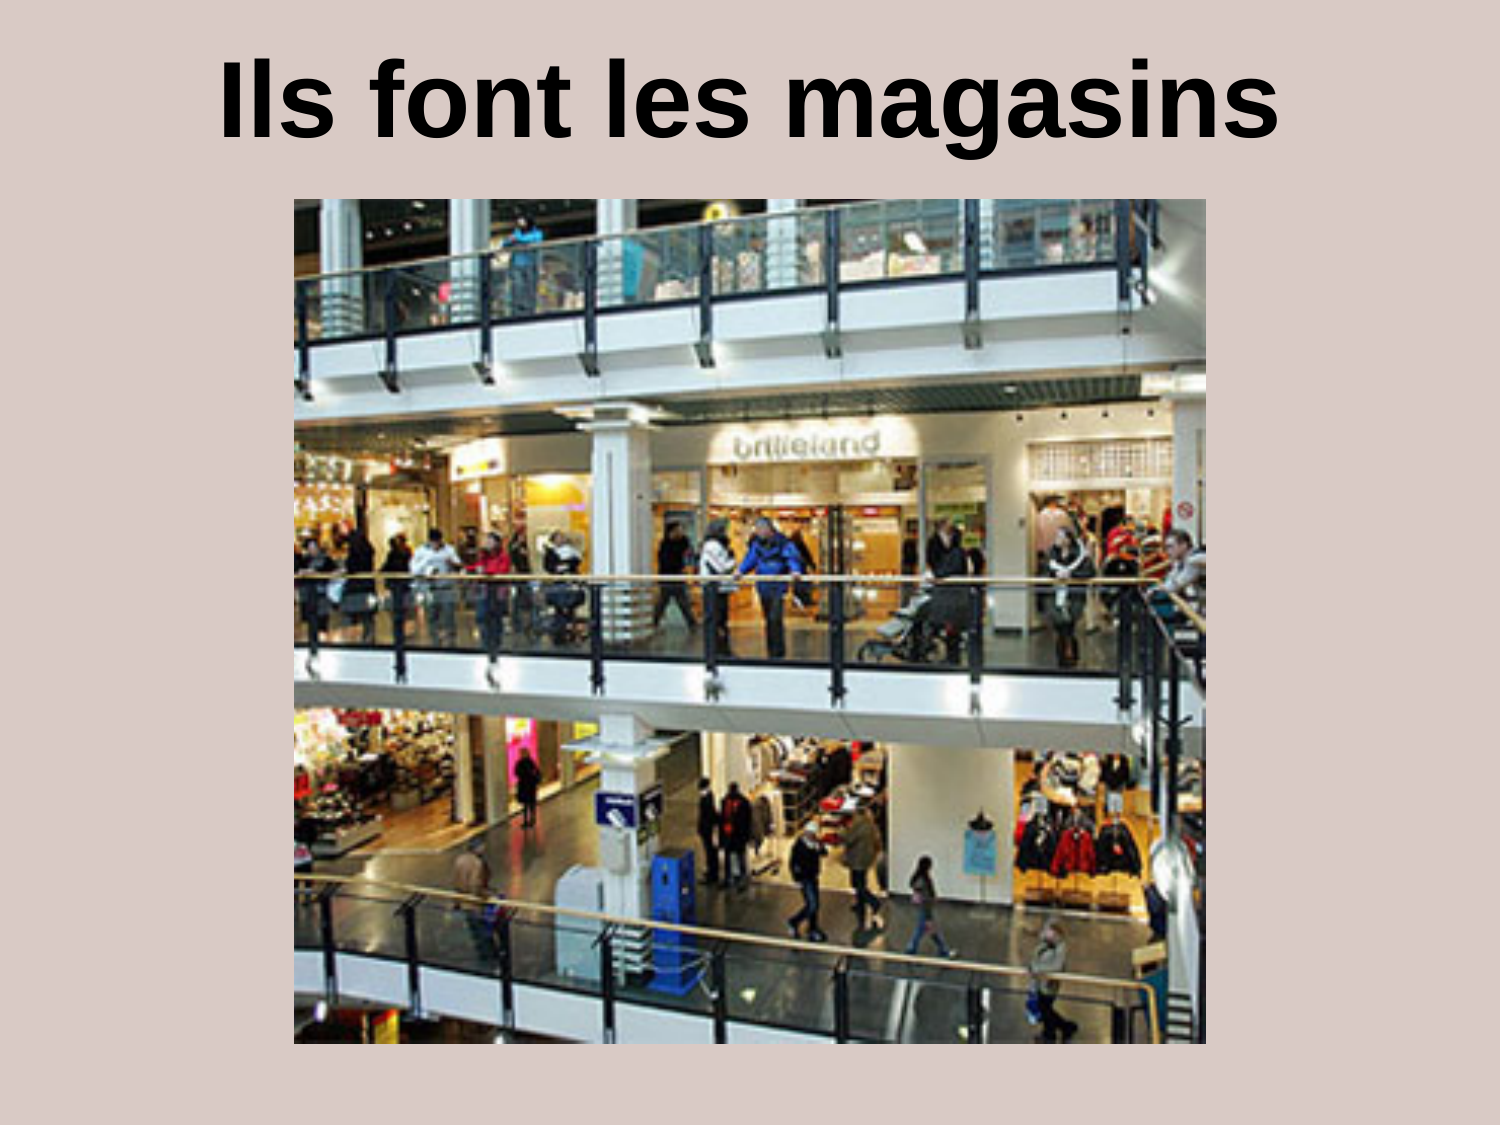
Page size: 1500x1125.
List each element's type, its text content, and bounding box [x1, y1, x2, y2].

picture [294, 199, 1206, 1044]
title Ils font les magasins [74, 0, 1426, 188]
